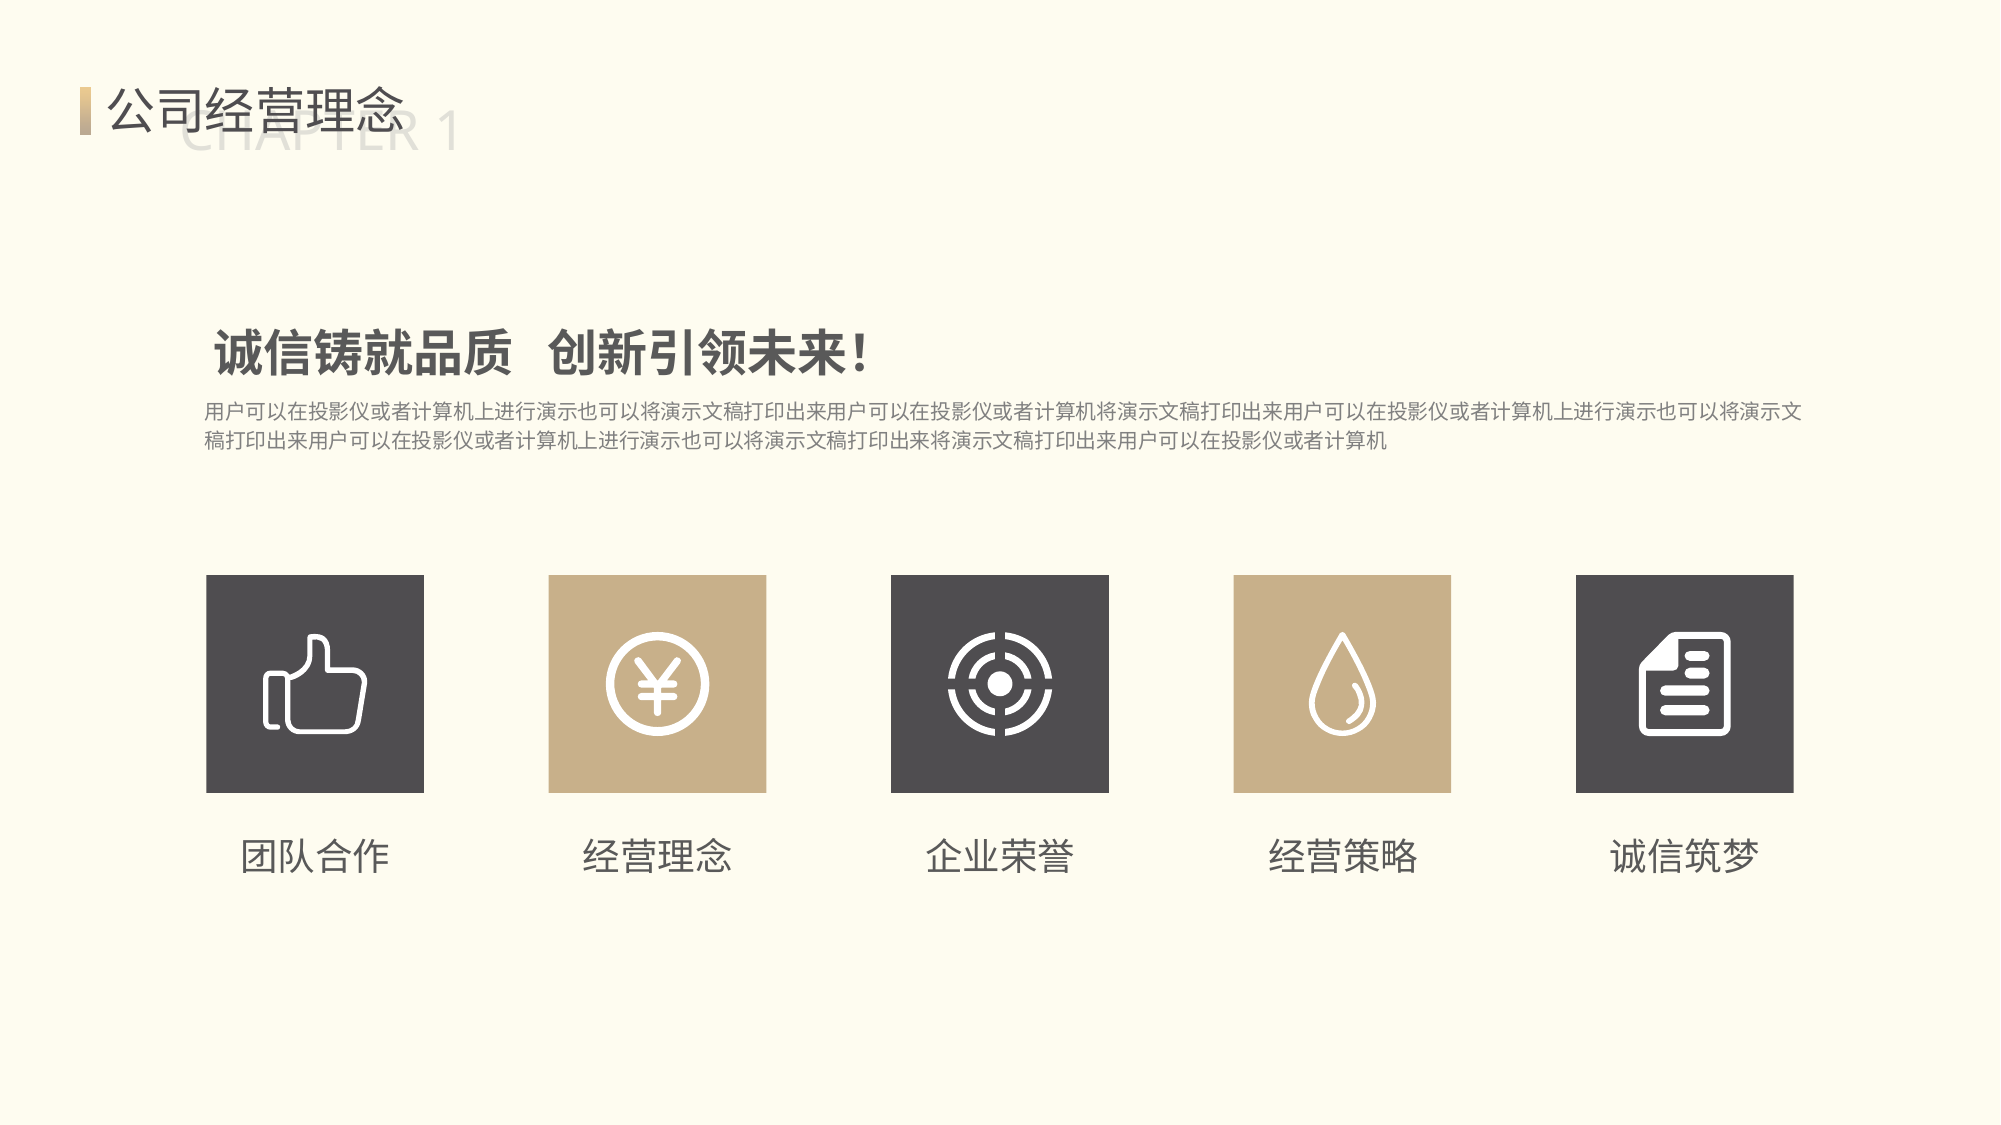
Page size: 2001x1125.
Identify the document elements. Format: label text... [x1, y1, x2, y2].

text_box CHAPTER 1 [164, 87, 482, 170]
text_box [1233, 574, 1452, 794]
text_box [206, 574, 425, 794]
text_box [890, 574, 1110, 794]
text_box 公司经营理念 [90, 72, 420, 147]
text_box 诚信筑梦 [1594, 825, 1775, 886]
picture [80, 87, 91, 136]
text_box 经营理念 [567, 825, 748, 886]
text_box 团队合作 [225, 825, 406, 886]
text_box 经营策略 [1253, 825, 1433, 886]
text_box 企业荣誉 [910, 825, 1091, 886]
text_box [548, 574, 767, 794]
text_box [189, 313, 1827, 523]
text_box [1575, 574, 1794, 794]
